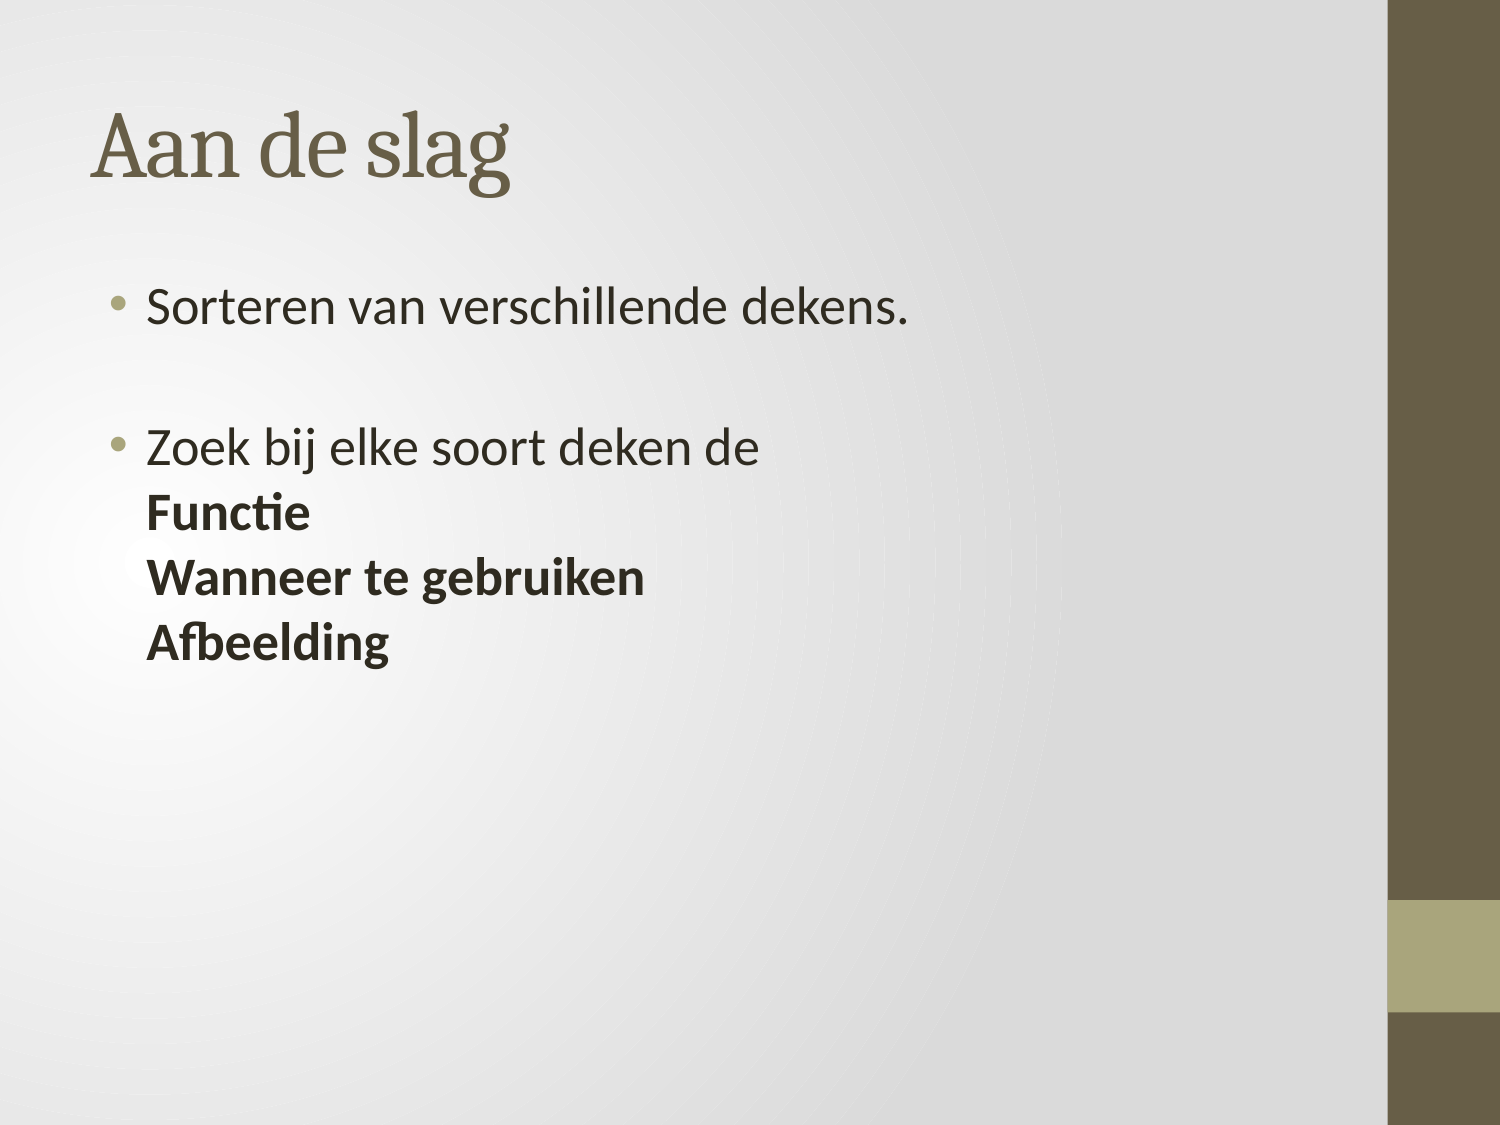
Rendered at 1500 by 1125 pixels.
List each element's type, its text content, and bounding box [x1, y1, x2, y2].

list Sorteren van verschillende dekens. Zoek bij elke soort deken de Functie Wanneer te gebruiken Afbeelding [75, 262, 1325, 1050]
title Aan de slag [75, 45, 1325, 233]
